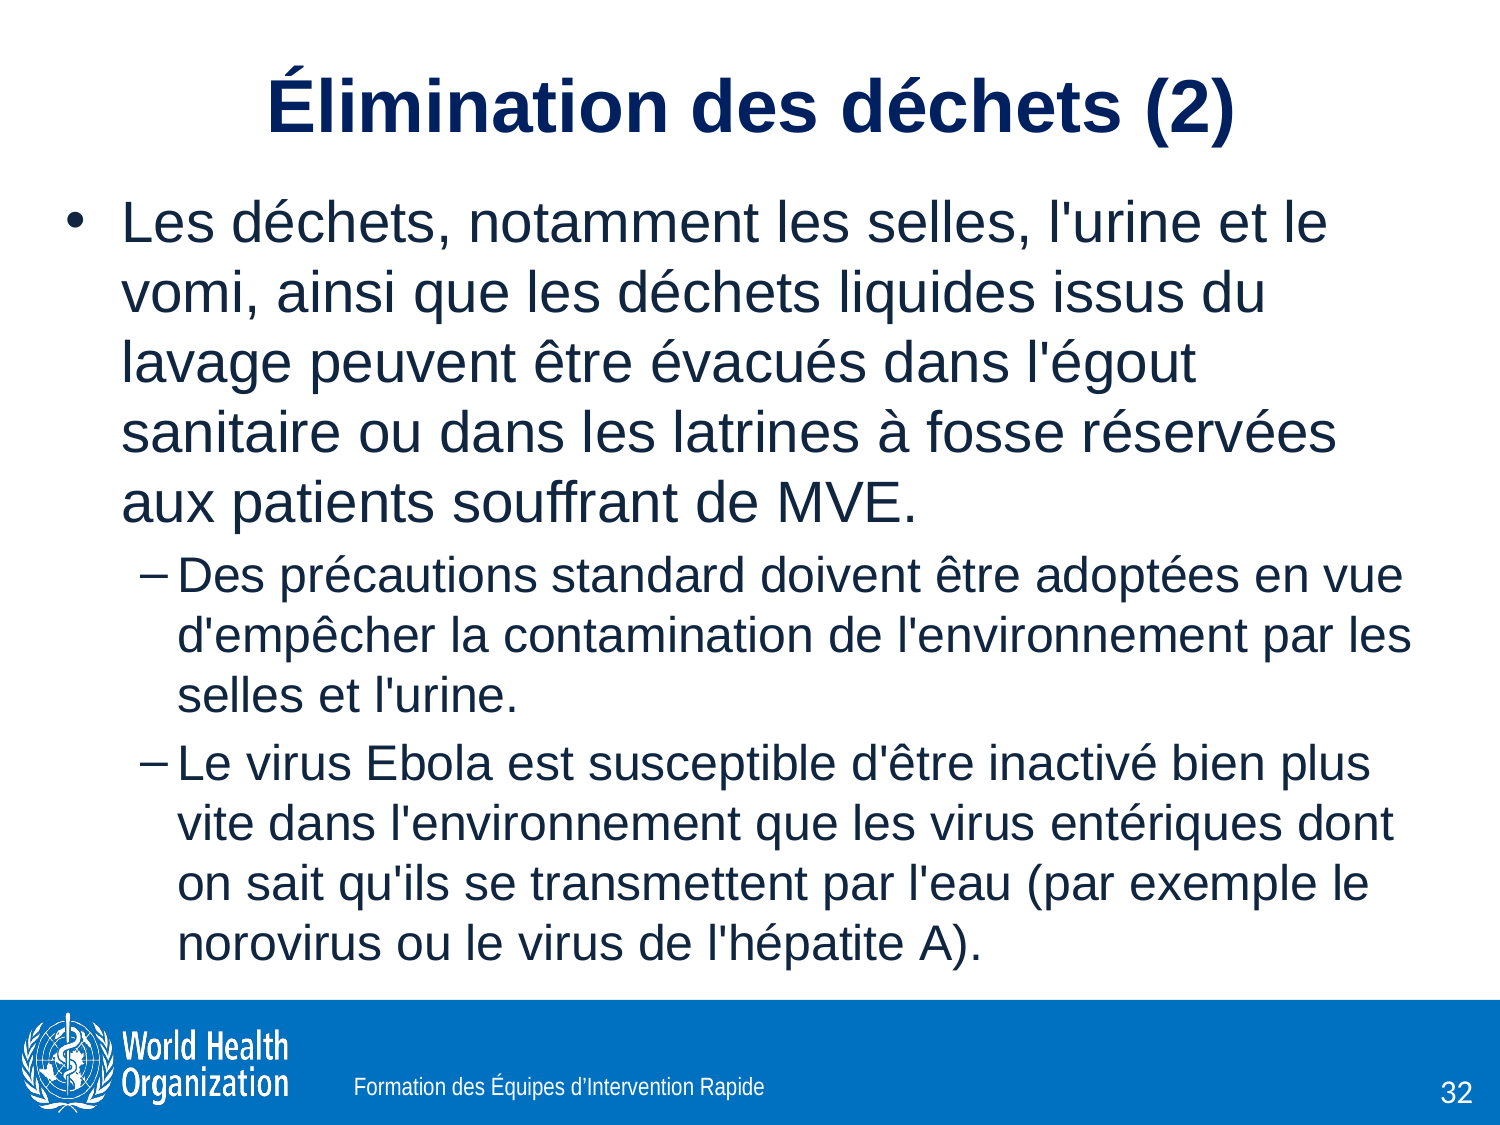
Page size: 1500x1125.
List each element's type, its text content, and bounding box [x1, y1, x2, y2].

list Les déchets, notamment les selles, l'urine et le vomi, ainsi que les déchets liquides issus du lavage peuvent être évacués dans l'égout sanitaire ou dans les latrines à fosse réservées aux patients souffrant de MVE. Des précautions standard doivent être adoptées en vue d'empêcher la contamination de l'environnement par les selles et l'urine. Le virus Ebola est susceptible d'être inactivé bien plus vite dans l'environnement que les virus entériques dont on sait qu'ils se transmettent par l'eau (par exemple le norovirus ou le virus de l'hépatite A). [64, 184, 1415, 994]
title Élimination des déchets (2) [76, 45, 1427, 161]
picture [21, 1012, 288, 1113]
